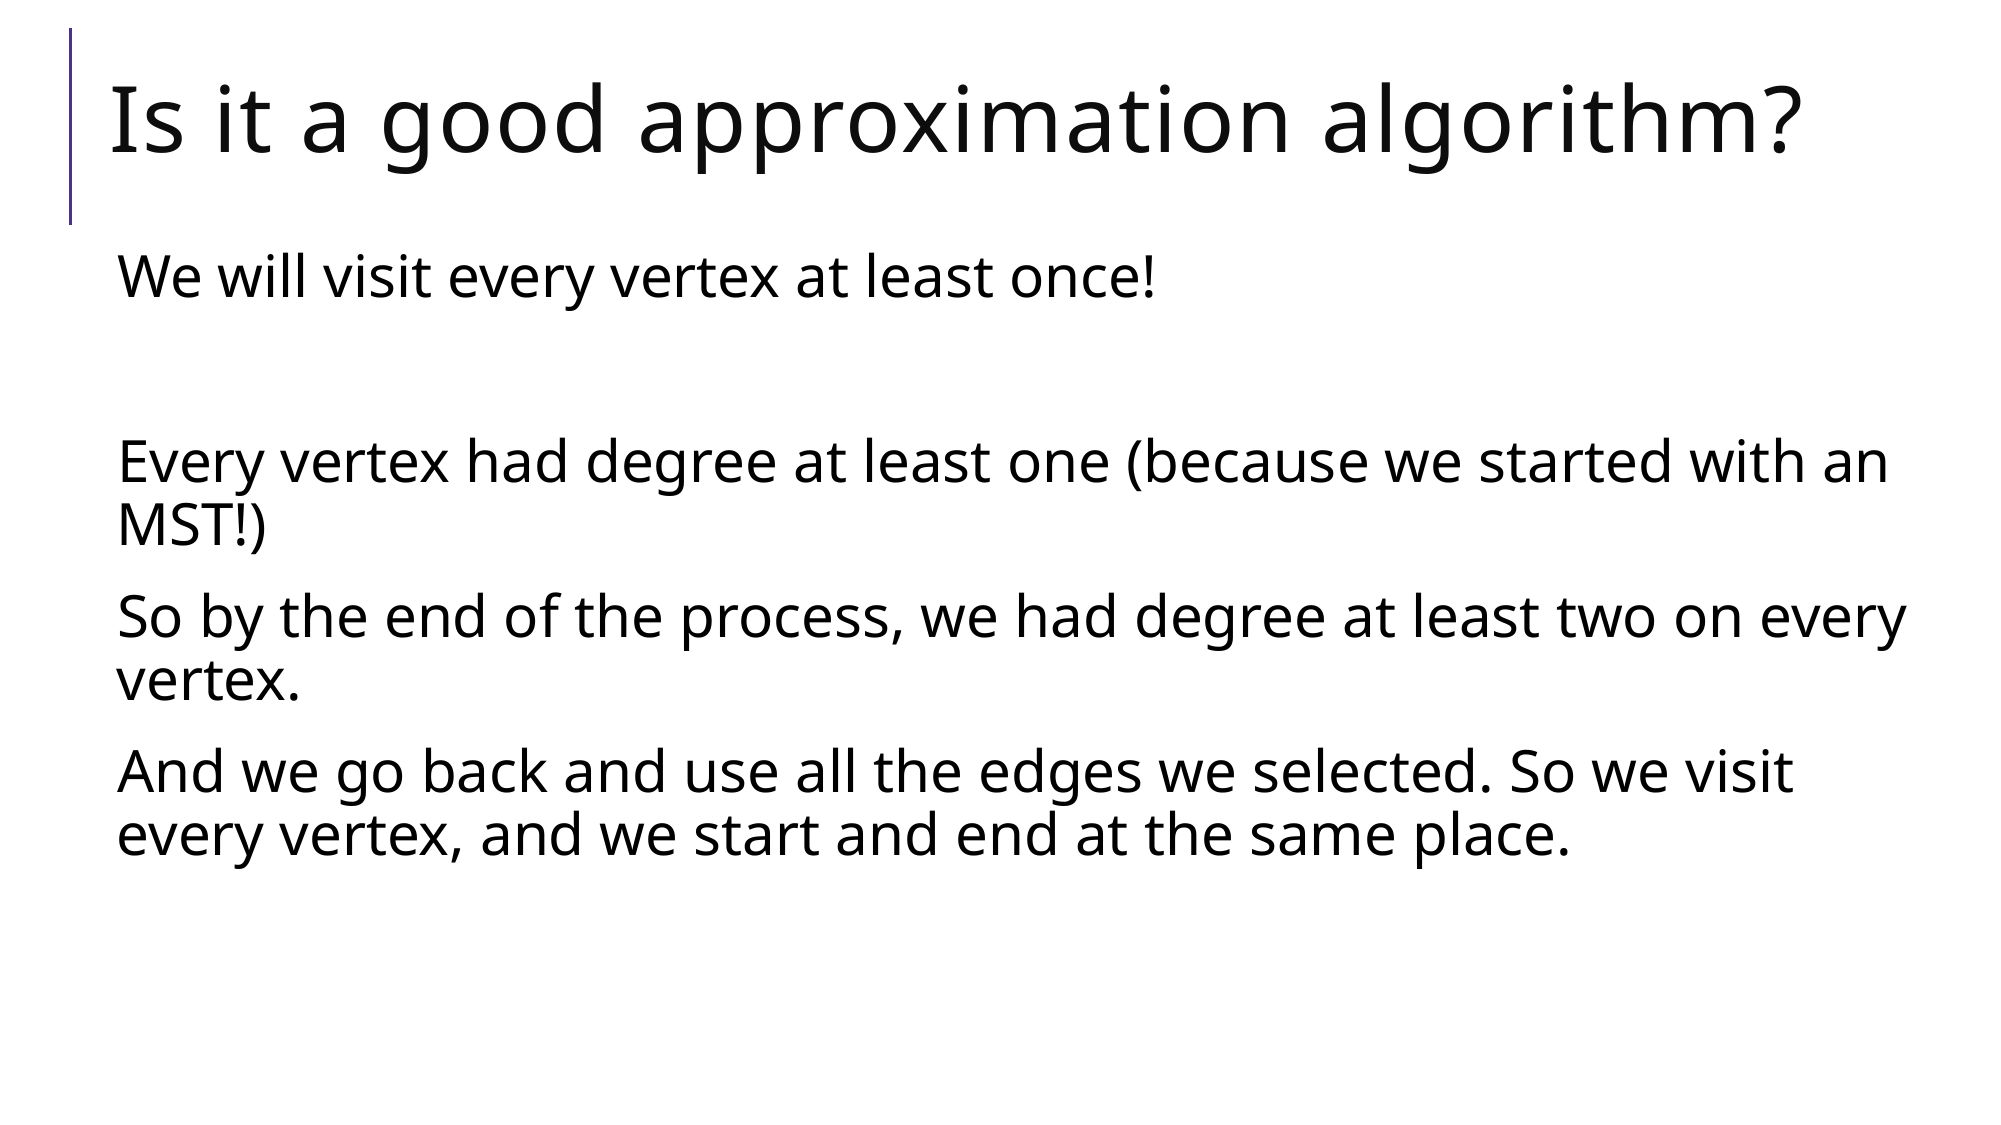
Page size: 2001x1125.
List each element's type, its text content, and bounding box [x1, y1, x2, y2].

title Is it a good approximation algorithm? [94, 43, 1930, 210]
list We will visit every vertex at least once! Every vertex had degree at least one (because we started with an MST!) So by the end of the process, we had degree at least two on every vertex. And we go back and use all the edges we selected. So we visit every vertex, and we start and end at the same place. [94, 240, 1930, 1035]
